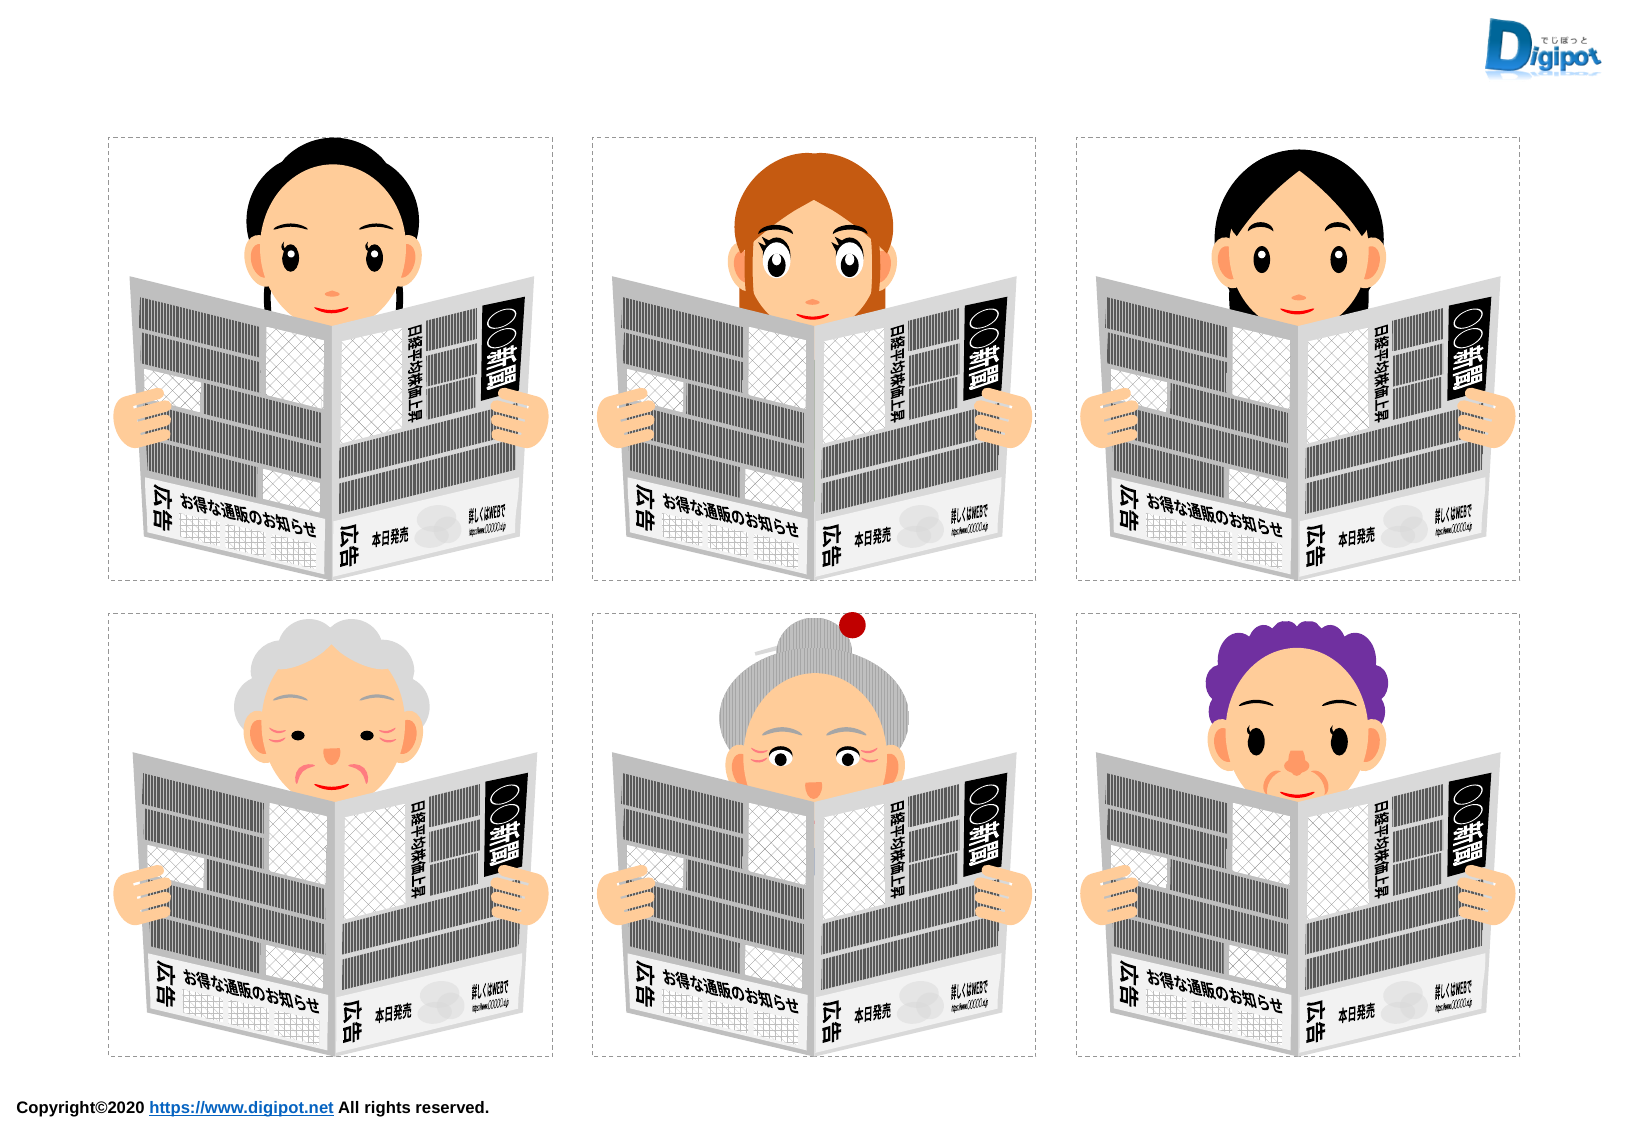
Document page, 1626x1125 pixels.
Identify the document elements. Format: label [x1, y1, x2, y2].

text_box [597, 612, 1033, 1057]
text_box [597, 152, 1033, 581]
text_box [113, 137, 549, 581]
text_box [1080, 621, 1516, 1057]
text_box [113, 618, 549, 1057]
picture [1485, 18, 1602, 82]
text_box [1080, 133, 1516, 581]
